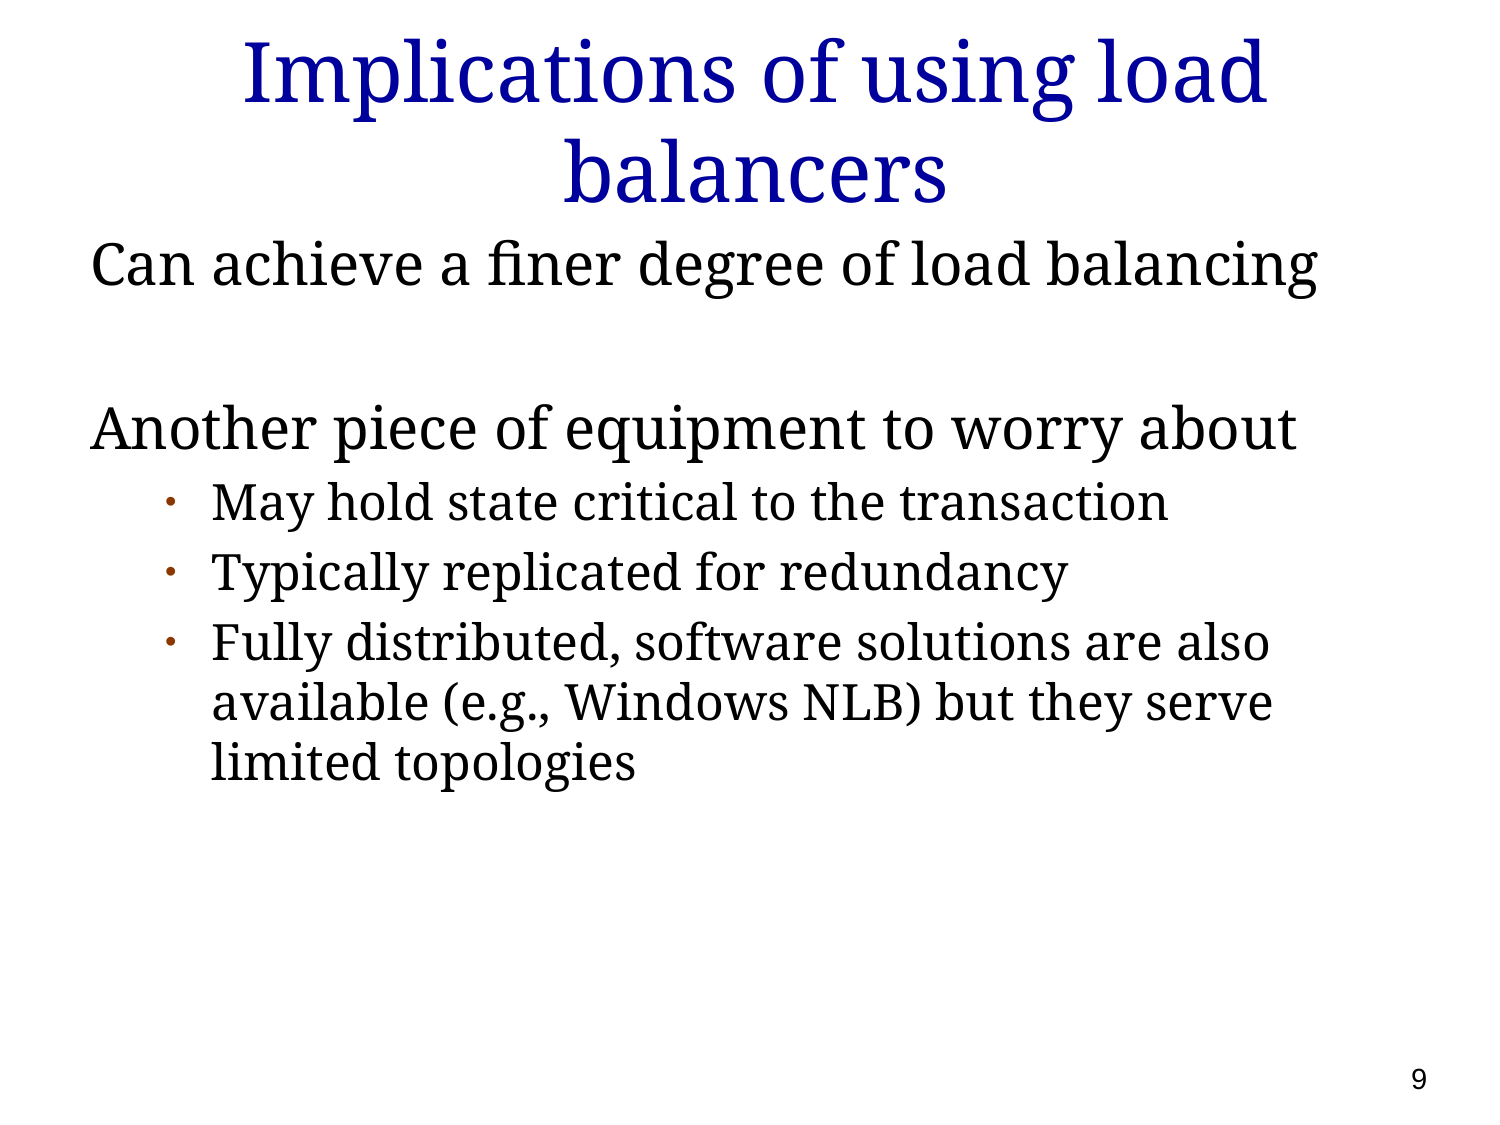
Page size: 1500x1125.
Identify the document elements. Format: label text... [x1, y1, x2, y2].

title Implications of using load balancers [74, 47, 1438, 191]
list Can achieve a finer degree of load balancing Another piece of equipment to worry about May hold state critical to the transaction Typically replicated for redundancy Fully distributed, software solutions are also available (e.g., Windows NLB) but they serve limited topologies [74, 219, 1426, 963]
slide_number 9 [1092, 1024, 1443, 1103]
